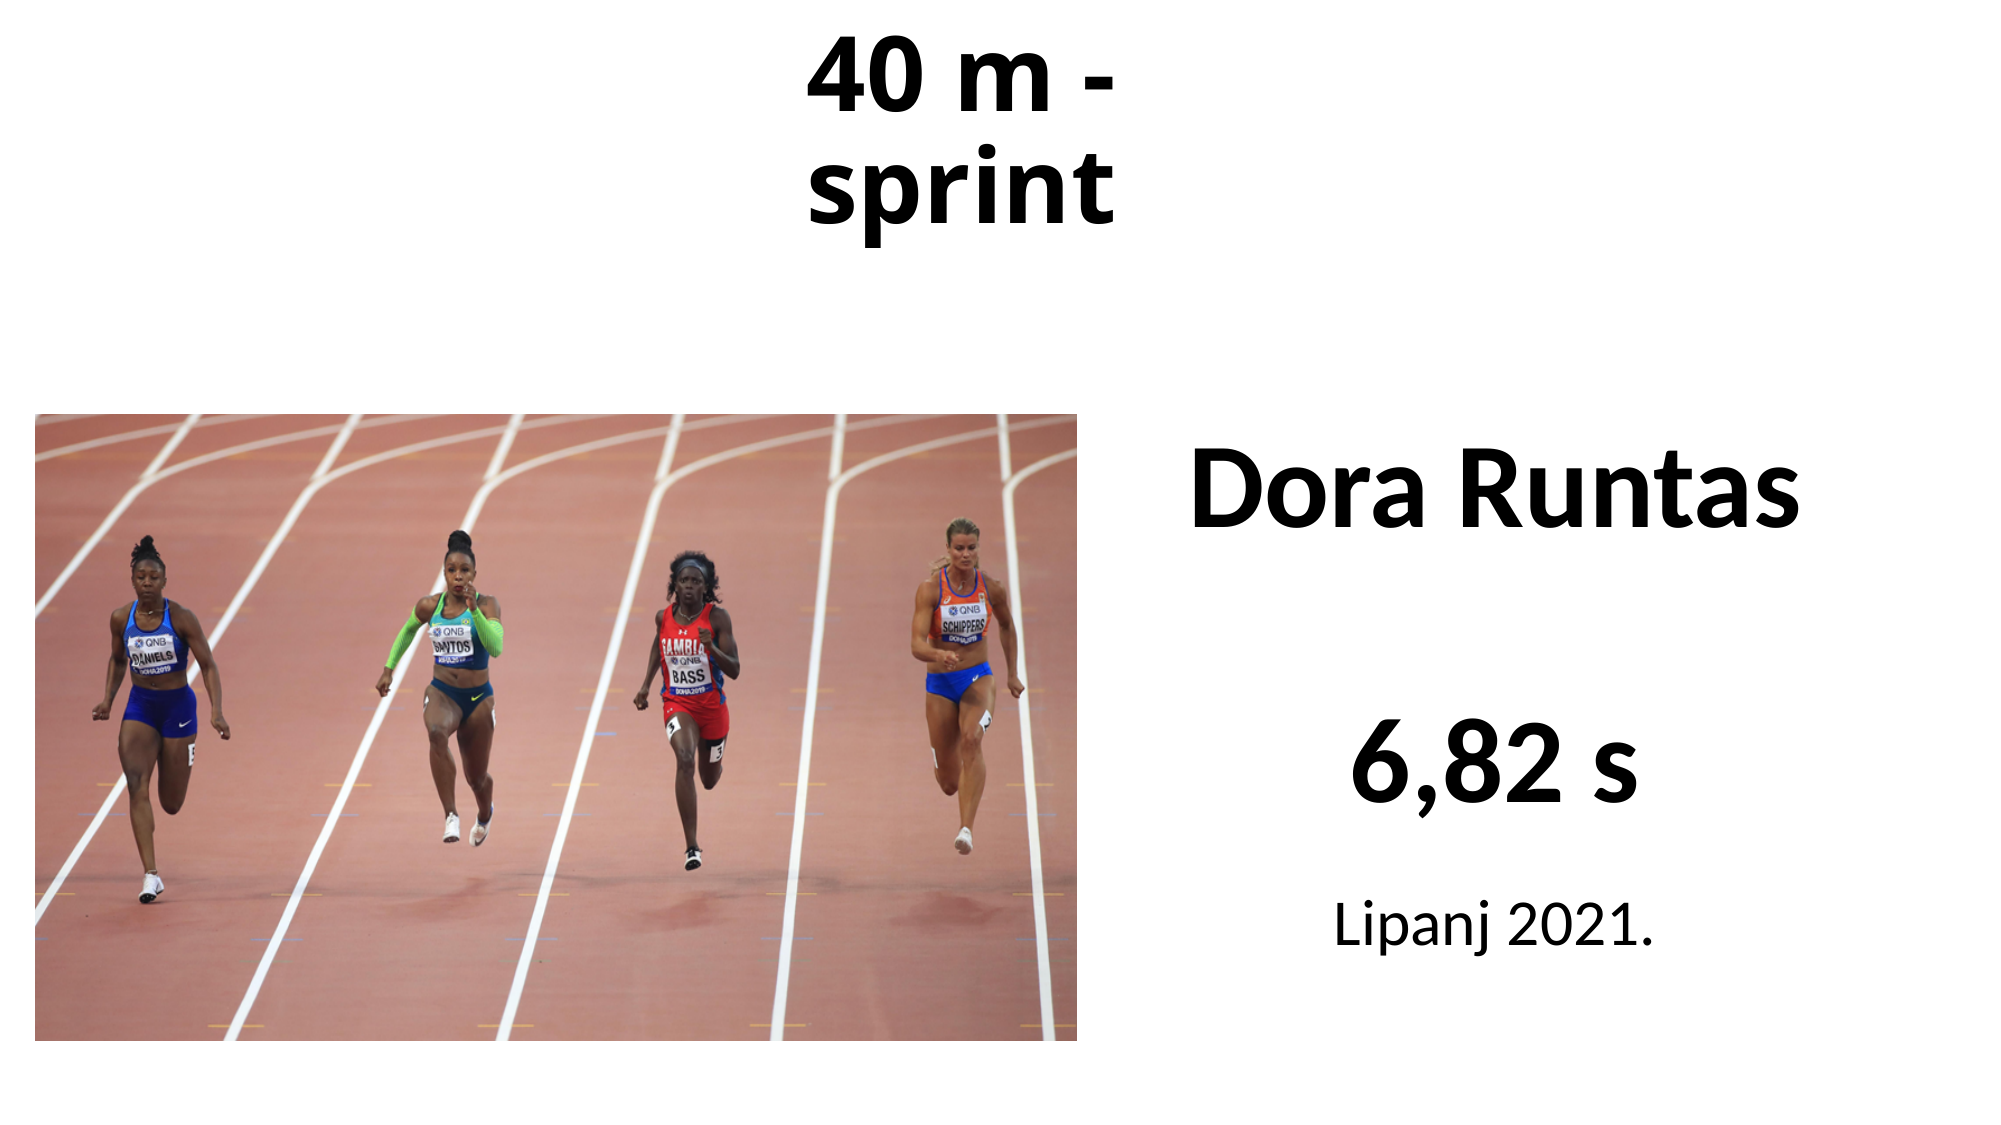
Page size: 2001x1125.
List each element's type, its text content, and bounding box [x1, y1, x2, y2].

subtitle Dora Runtas 6,82 s Lipanj 2021. [1116, 415, 1874, 987]
title 40 m - sprint [678, 115, 1245, 254]
picture [35, 414, 1077, 1041]
